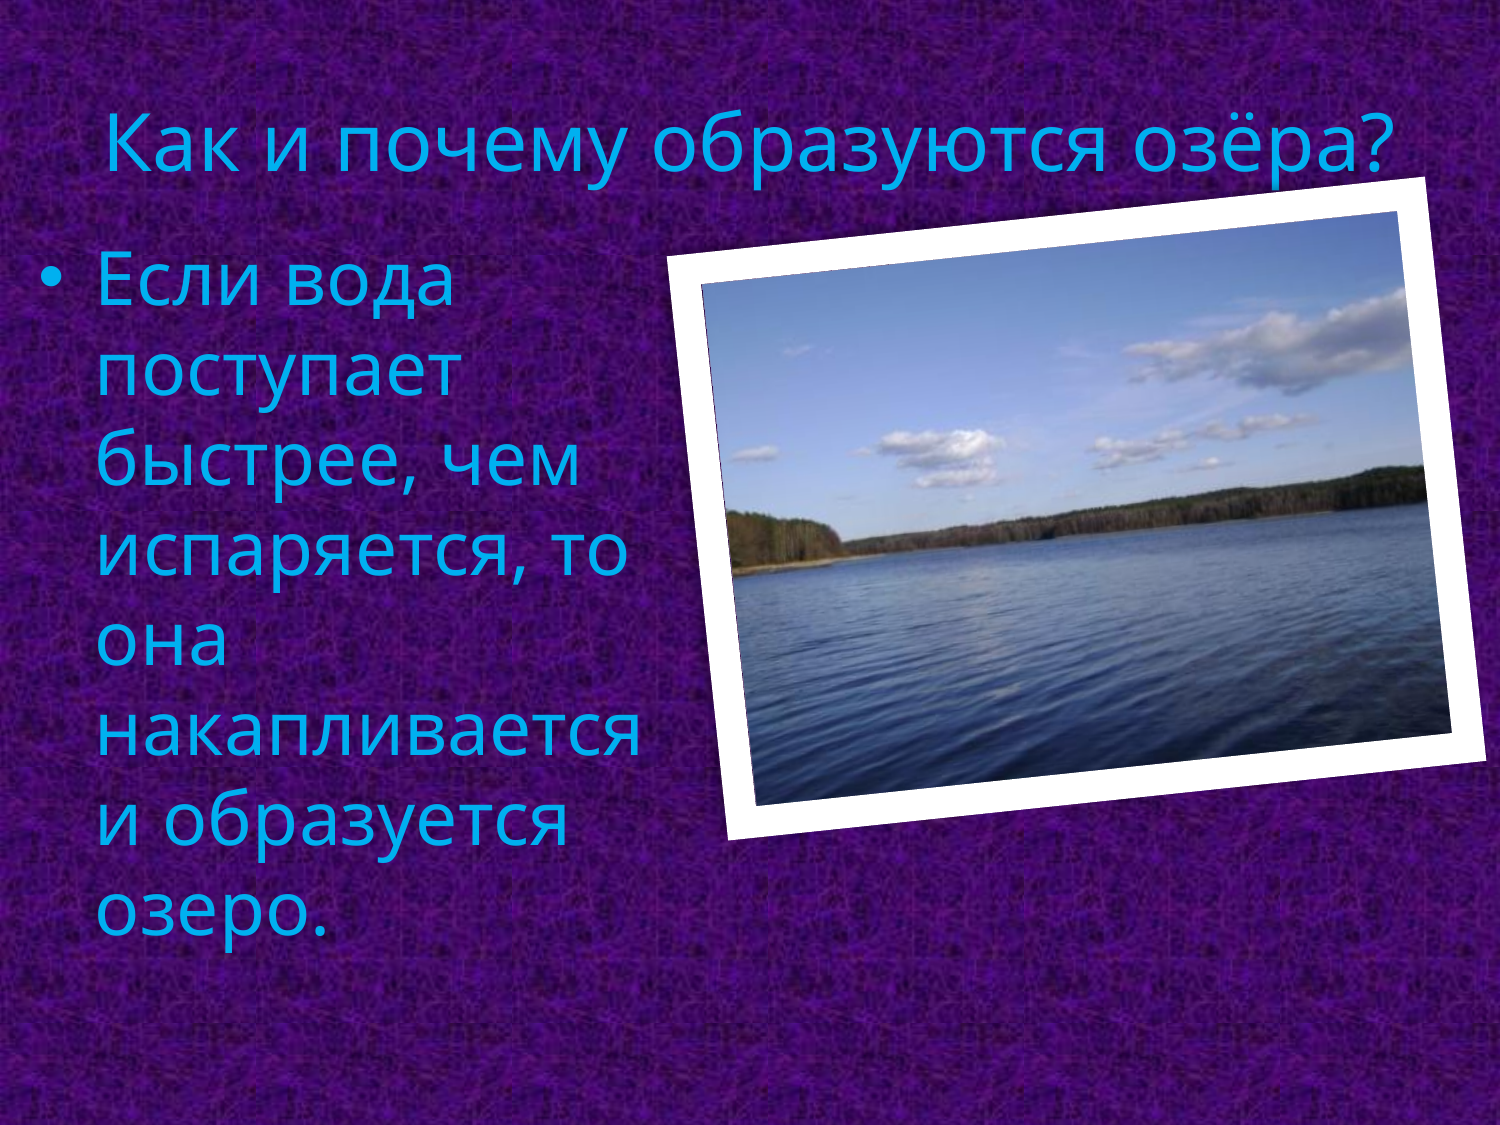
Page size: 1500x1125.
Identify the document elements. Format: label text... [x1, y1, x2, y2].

list Если вода поступает быстрее, чем испаряется, то она накапливается и образуется озеро. [23, 222, 664, 1005]
picture [0, 0, 1500, 1125]
title Как и почему образуются озёра? [75, 45, 1425, 233]
